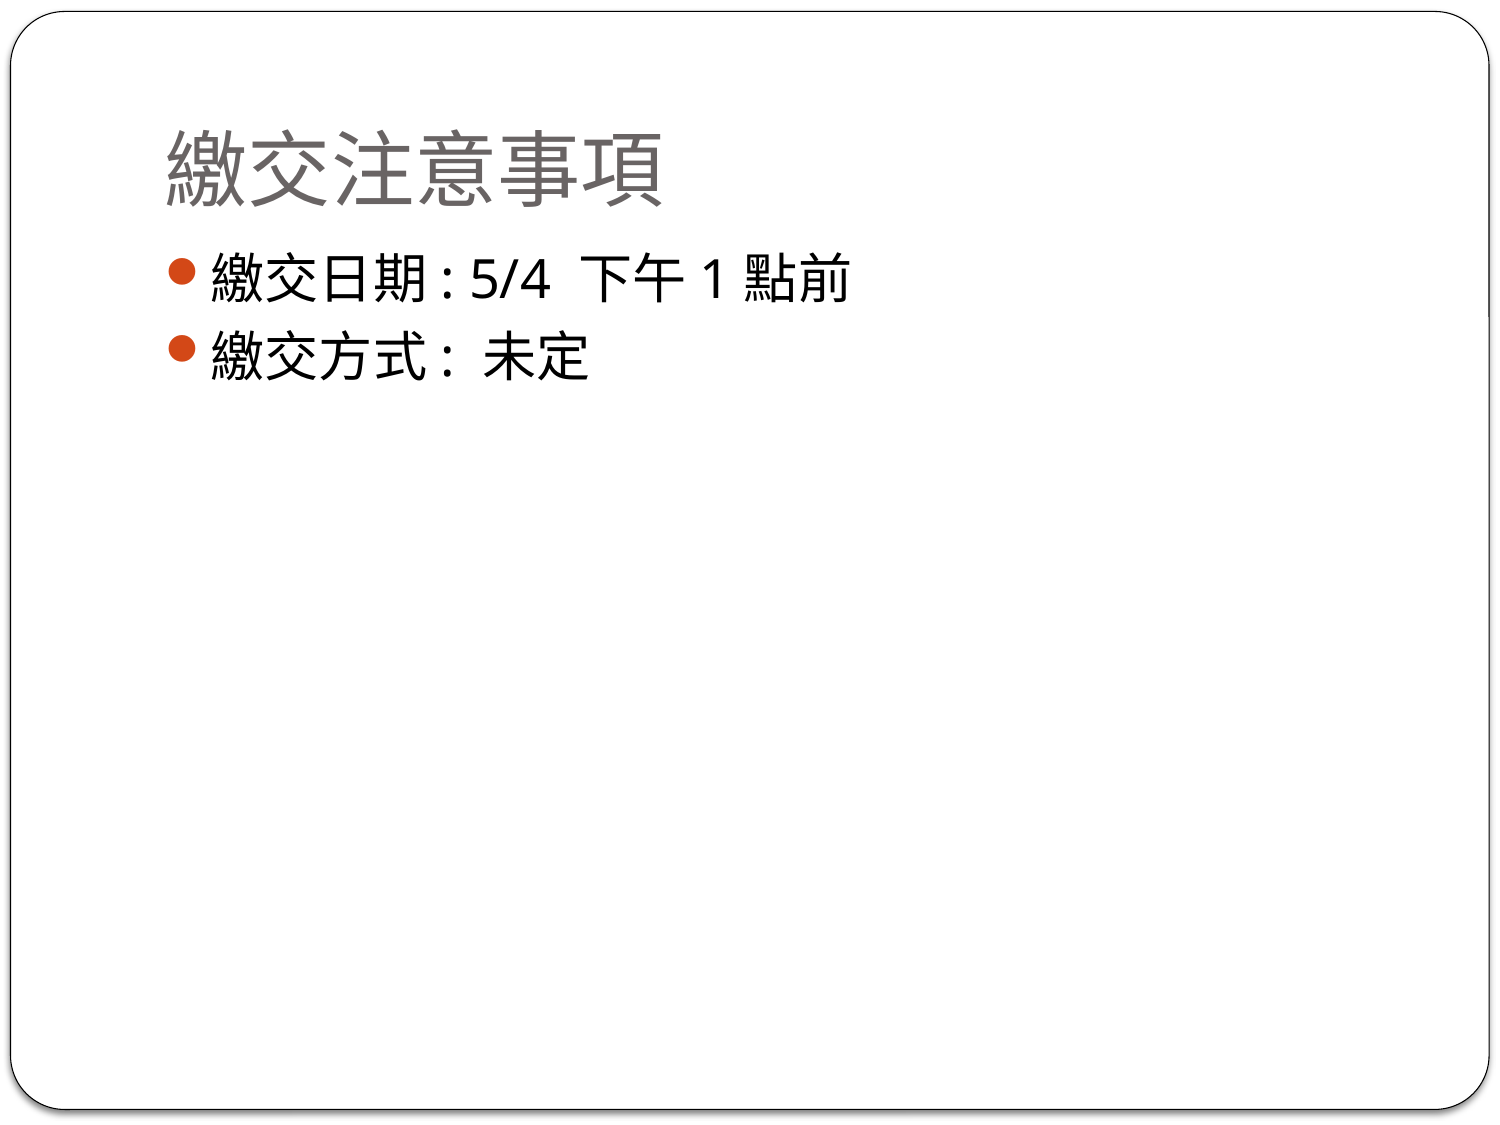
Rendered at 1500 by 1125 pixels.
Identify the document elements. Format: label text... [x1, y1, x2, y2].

title 繳交注意事項 [150, 45, 1425, 233]
list 繳交日期: 5/4 下午1點前 繳交方式: 未定 [150, 237, 1425, 988]
